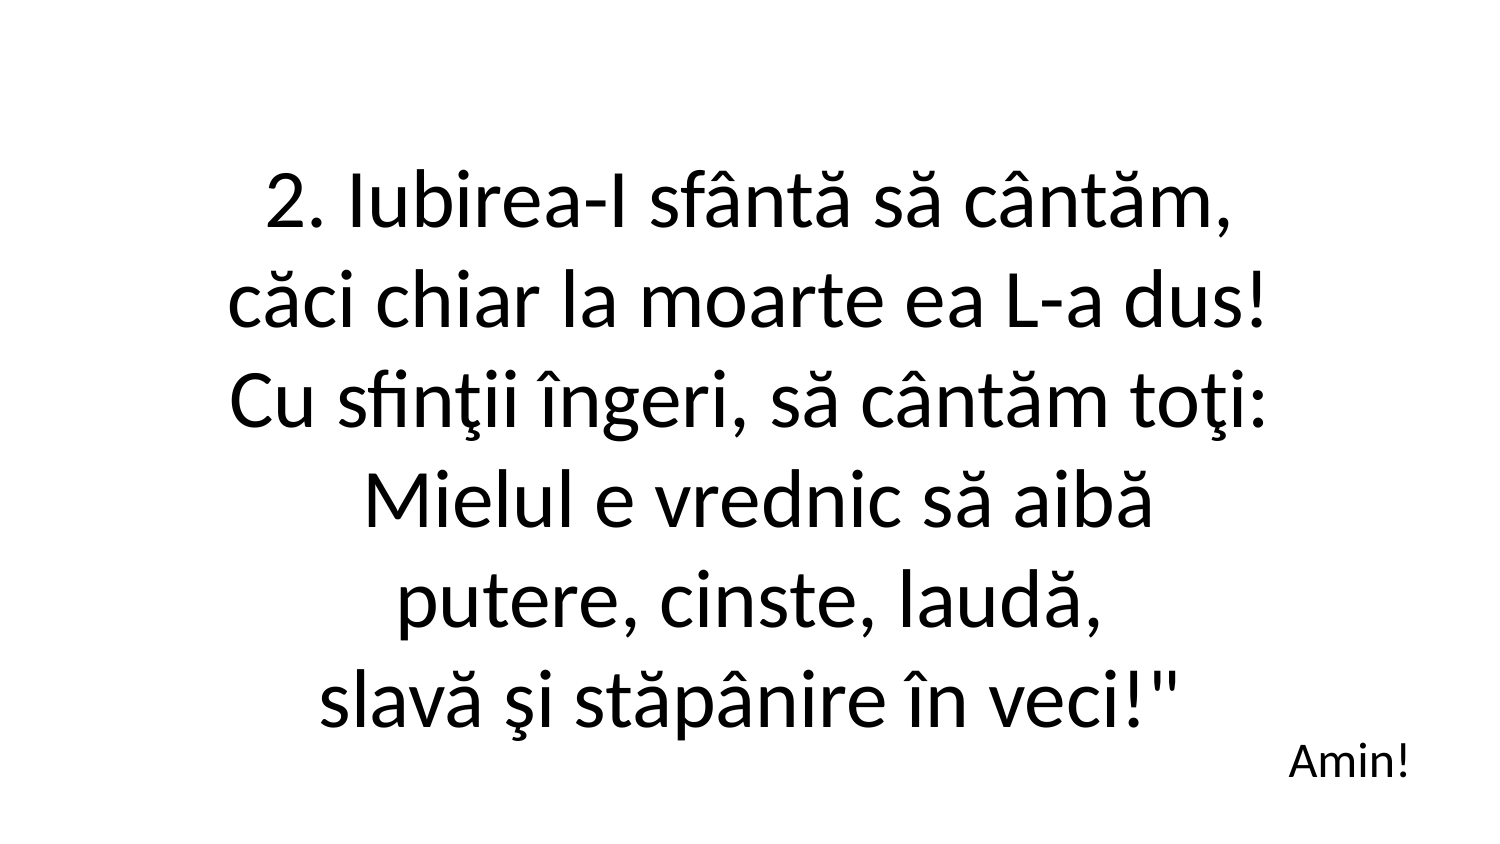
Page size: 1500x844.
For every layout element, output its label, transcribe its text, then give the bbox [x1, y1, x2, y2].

text_box 2. Iubirea-I sfântă să cântăm, căci chiar la moarte ea L-a dus! Cu sfinţii îngeri, să cântăm toţi: Mielul e vrednic să aibă putere, cinste, laudă, slavă şi stăpânire în veci!" [212, 92, 1287, 752]
text_box Amin! [1273, 674, 1427, 795]
